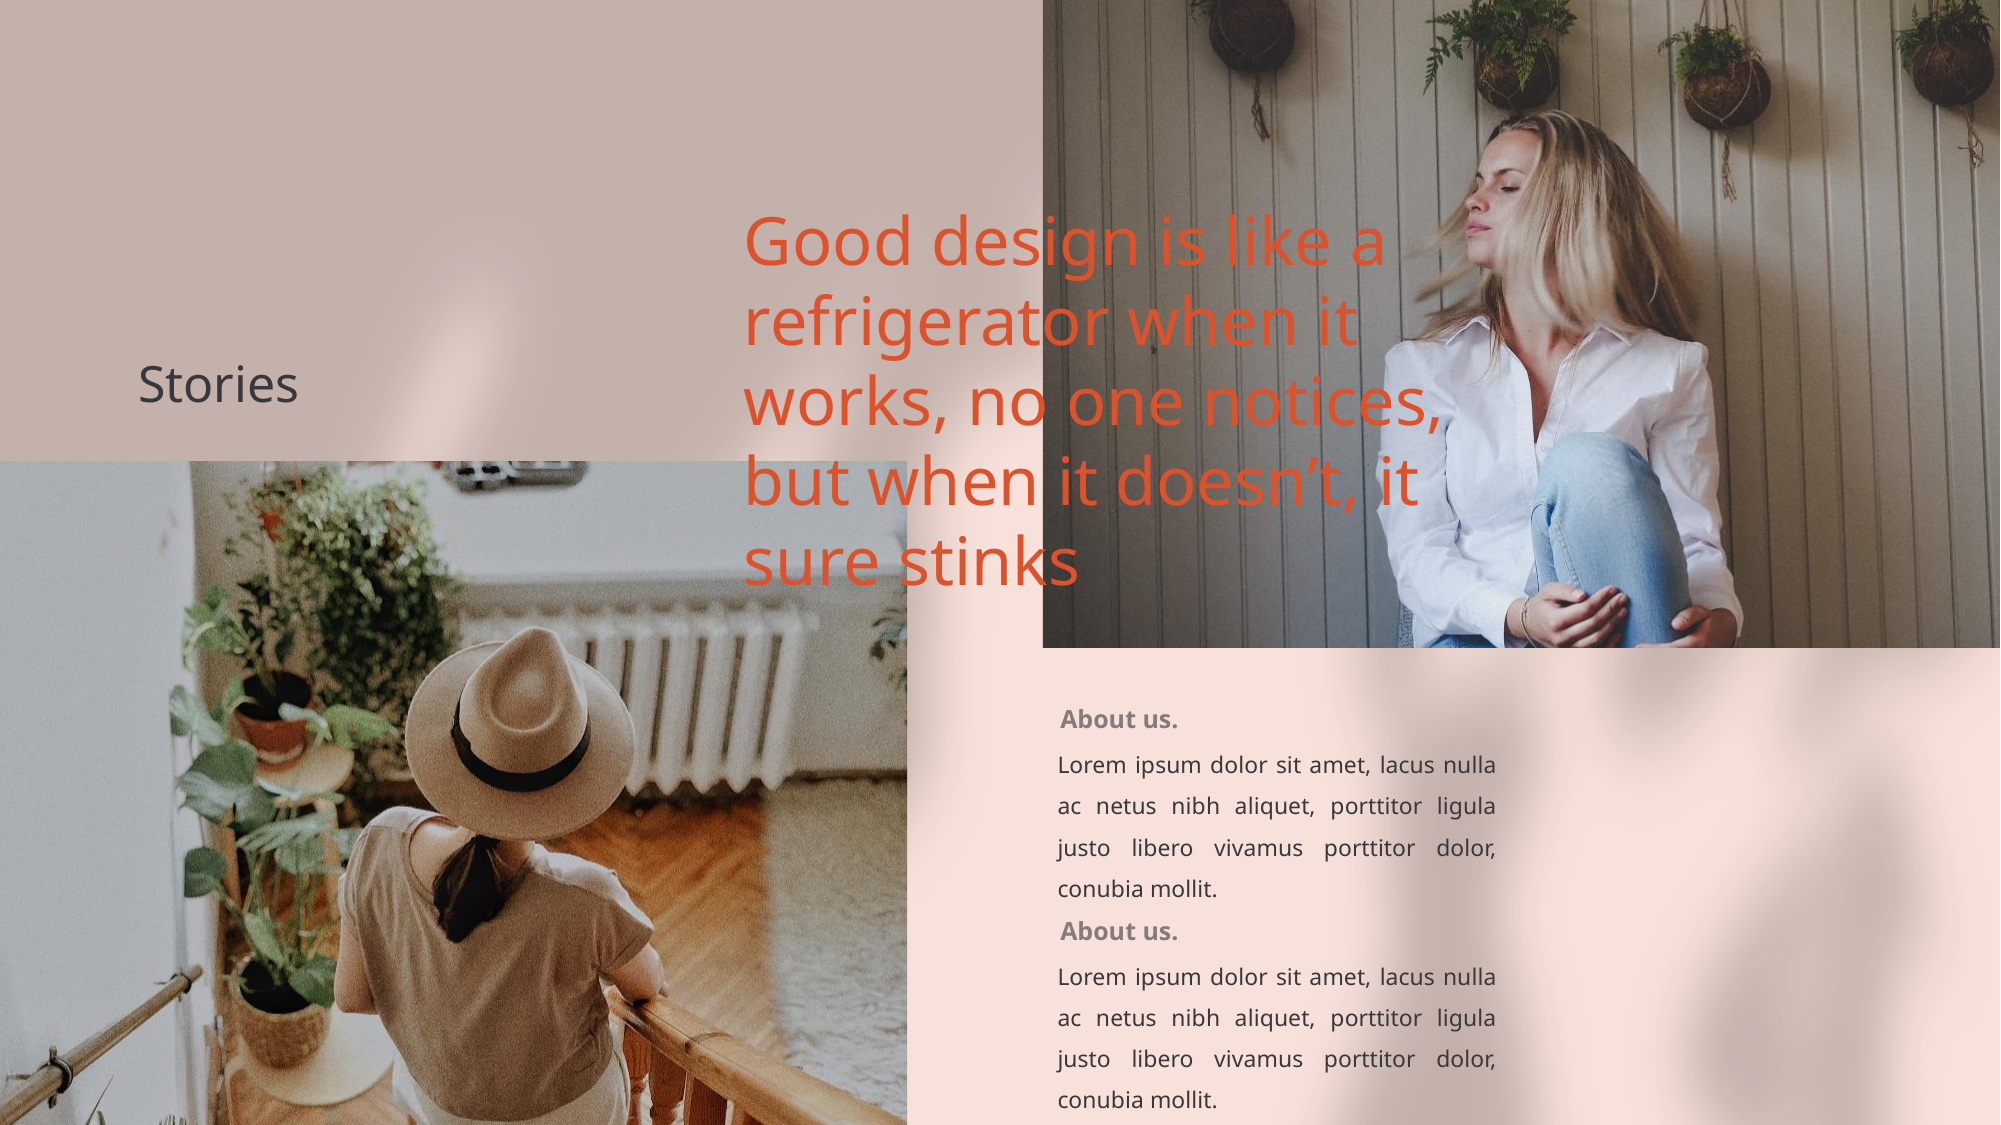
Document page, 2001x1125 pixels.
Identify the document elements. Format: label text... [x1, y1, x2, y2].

text_box About us. [1060, 900, 1524, 946]
picture [0, 461, 908, 1125]
picture [1042, 0, 2000, 648]
text_box Lorem ipsum dolor sit amet, lacus nulla ac netus nibh aliquet, porttitor ligula justo libero vivamus porttitor dolor, conubia mollit. [1042, 729, 1512, 910]
text_box Stories [123, 345, 455, 418]
text_box Lorem ipsum dolor sit amet, lacus nulla ac netus nibh aliquet, porttitor ligula justo libero vivamus porttitor dolor, conubia mollit. [1042, 941, 1512, 1121]
text_box Good design is like a refrigerator when it works, no one notices, but when it doesn’t, it sure stinks [729, 191, 1042, 606]
text_box About us. [1060, 689, 1524, 734]
